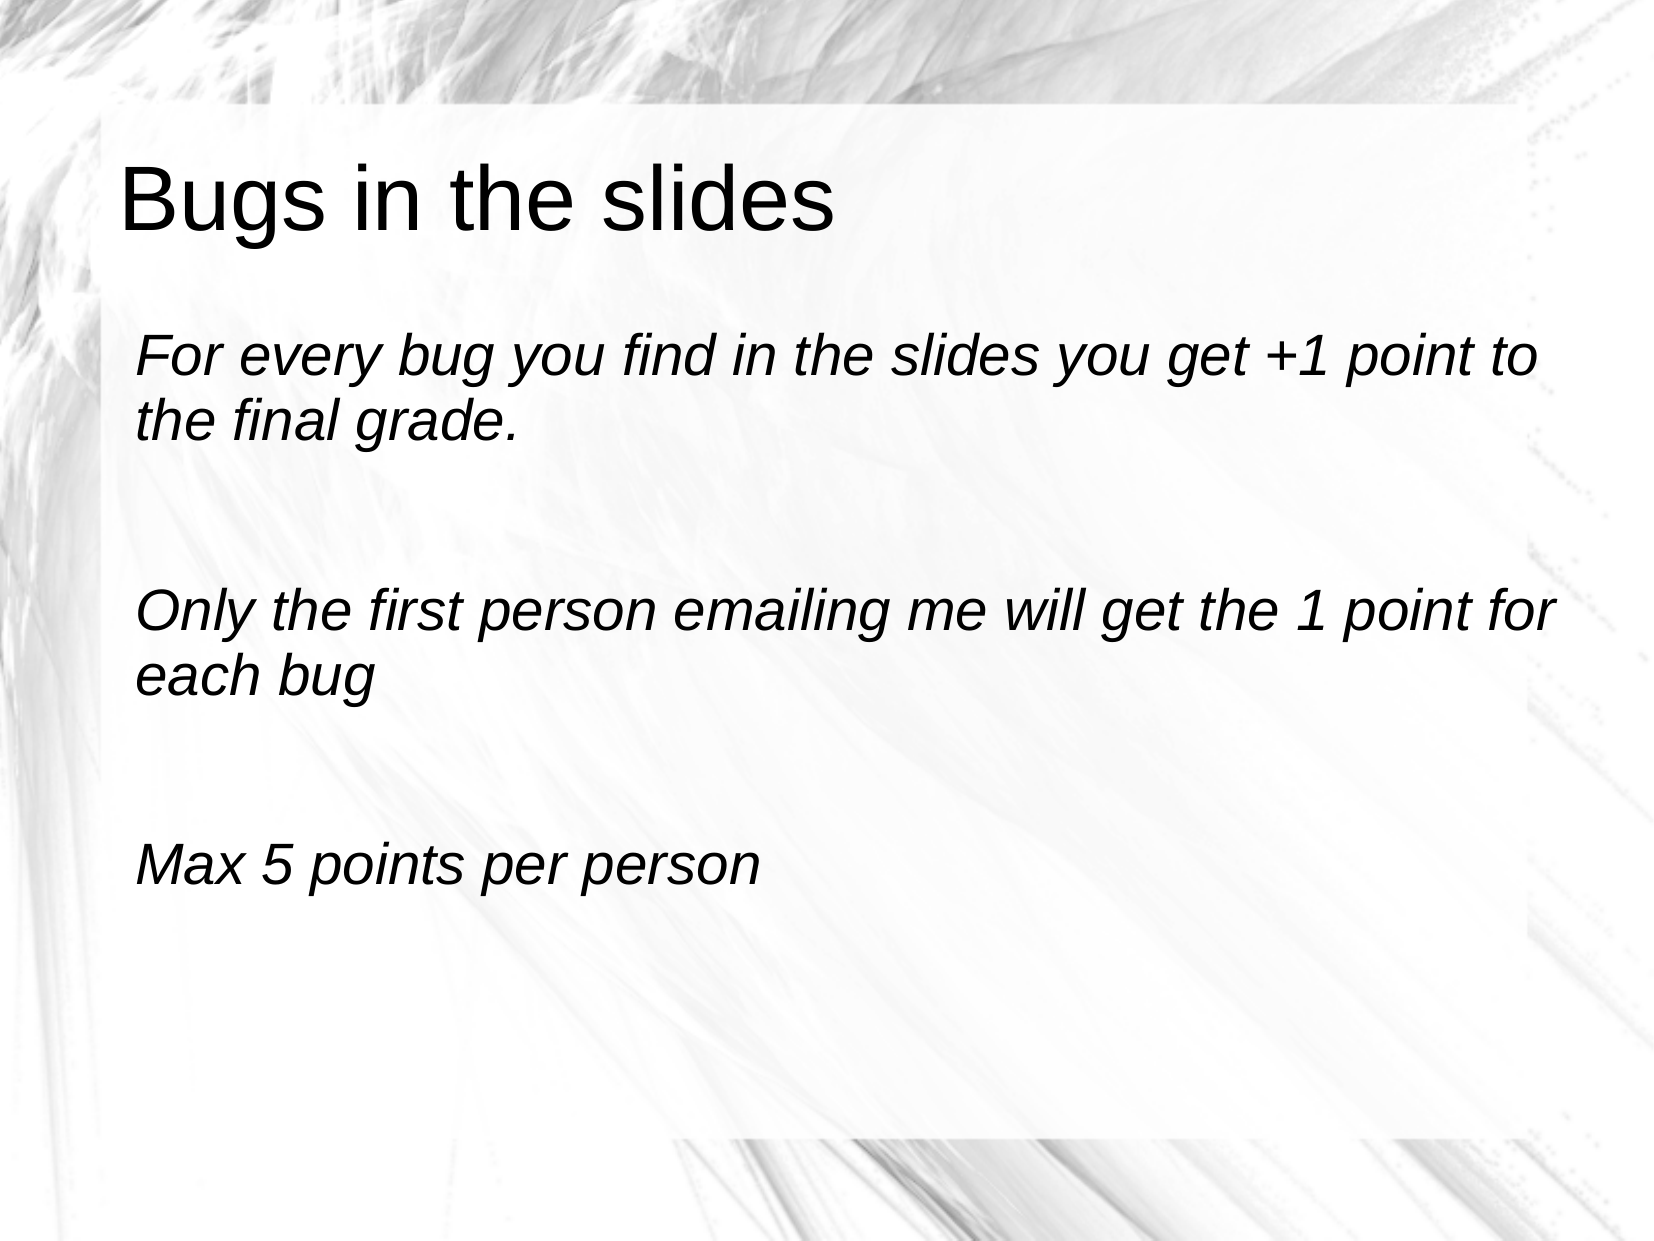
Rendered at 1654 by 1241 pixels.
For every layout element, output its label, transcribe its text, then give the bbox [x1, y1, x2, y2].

picture [0, 0, 1654, 1241]
title Bugs in the slides [118, 93, 1506, 299]
list For every bug you find in the slides you get +1 point to the final grade. Only the first person emailing me will get the 1 point for each bug Max 5 points per person [118, 319, 1571, 1109]
